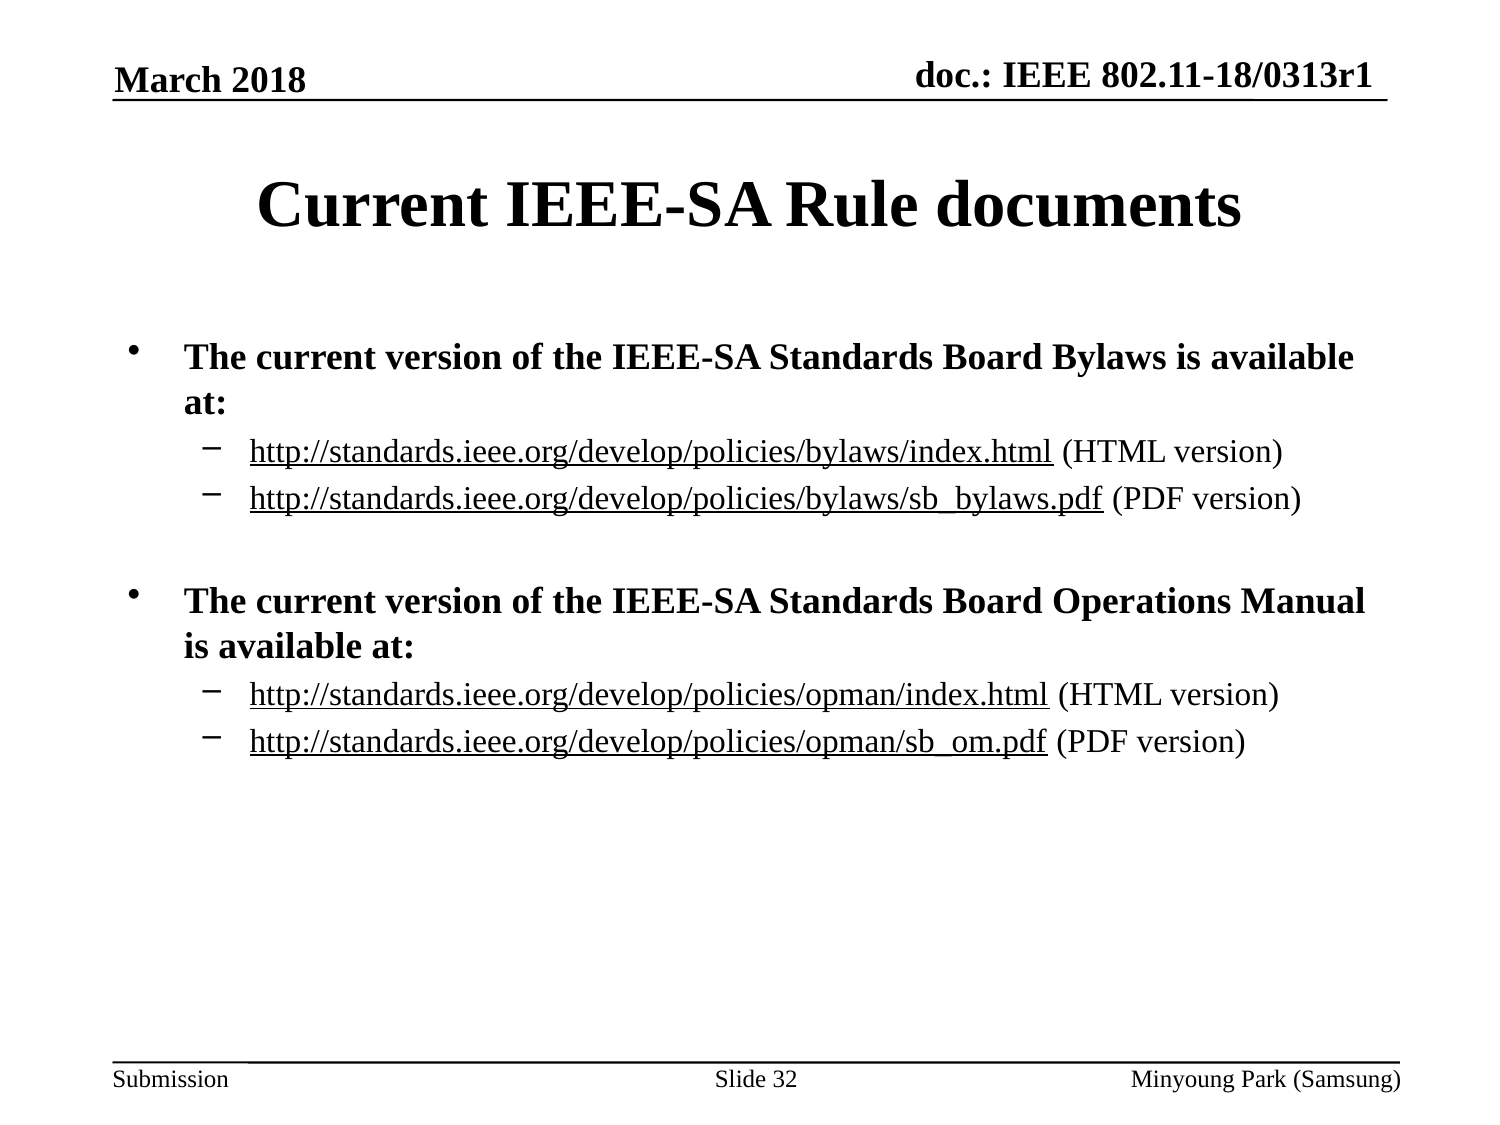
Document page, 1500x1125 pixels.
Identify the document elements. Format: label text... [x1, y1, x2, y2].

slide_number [114, 54, 335, 101]
slide_number Slide 32 [712, 1061, 800, 1093]
footer Minyoung Park (Samsung) [949, 1061, 1402, 1093]
title Current IEEE-SA Rule documents [112, 112, 1388, 288]
list The current version of the IEEE-SA Standards Board Bylaws is available at: http://standards.ieee.org/develop/policies/bylaws/index.html (HTML version) http://standards.ieee.org/develop/policies/bylaws/sb_bylaws.pdf (PDF version) The current version of the IEEE-SA Standards Board Operations Manual is available at: http://standards.ieee.org/develop/policies/opman/index.html (HTML version) http://standards.ieee.org/develop/policies/opman/sb_om.pdf (PDF version) [112, 324, 1388, 1000]
